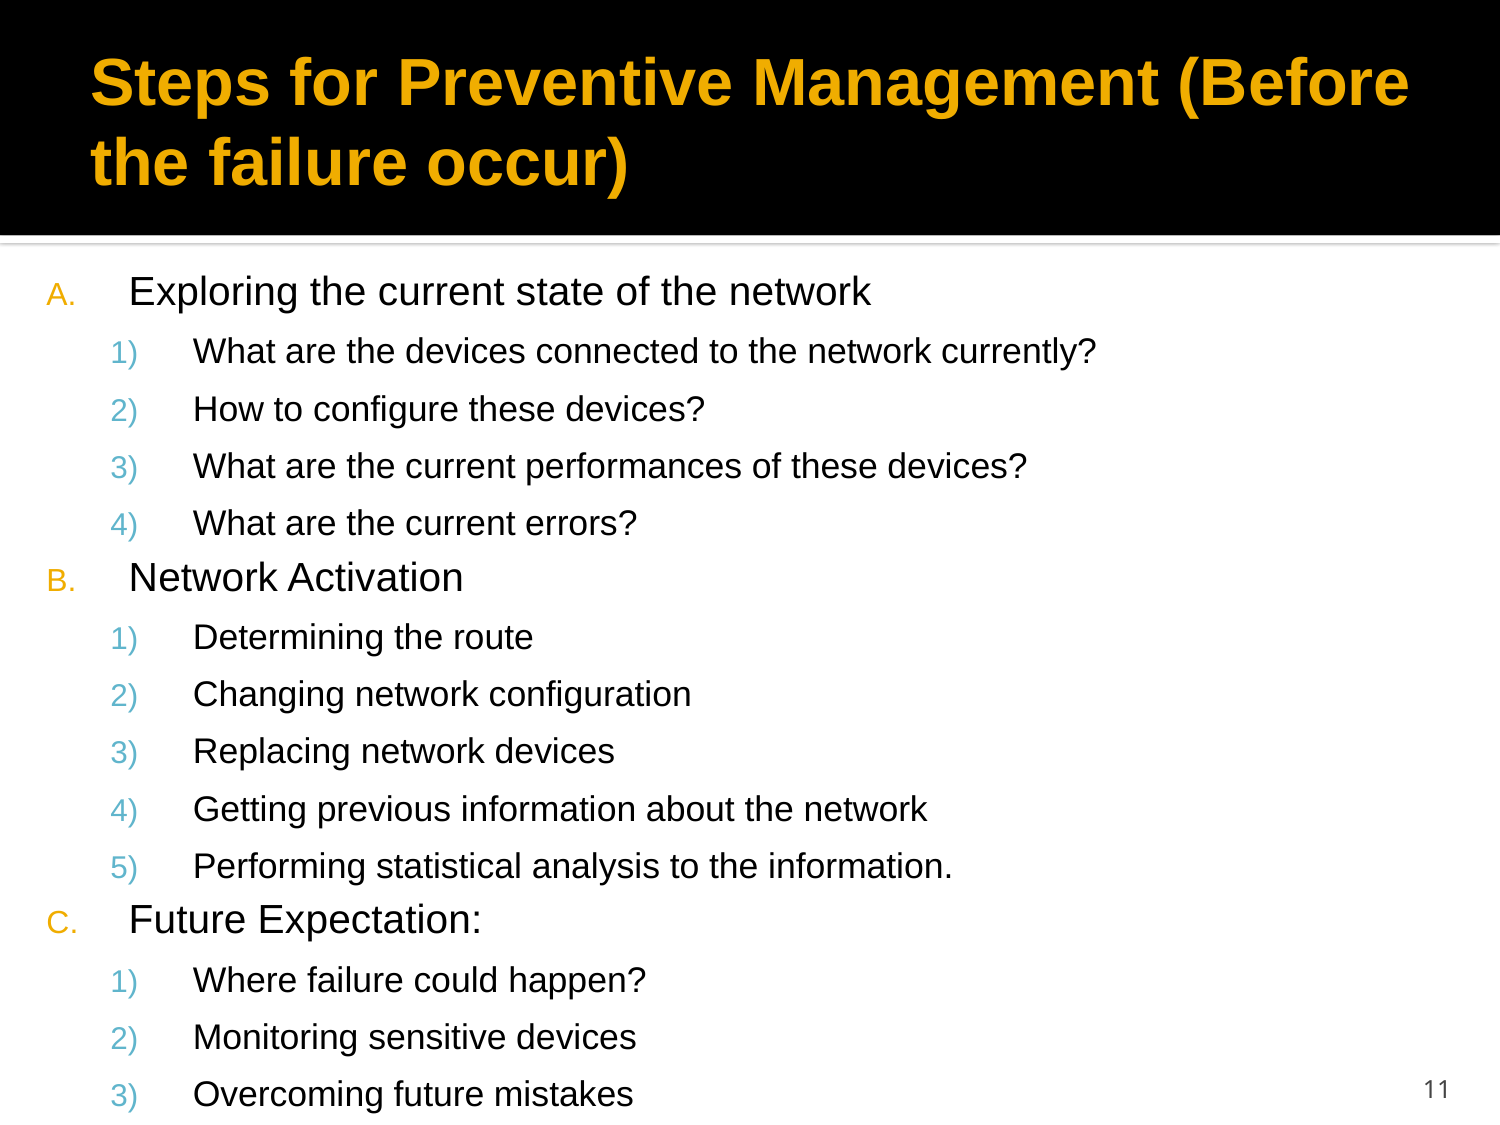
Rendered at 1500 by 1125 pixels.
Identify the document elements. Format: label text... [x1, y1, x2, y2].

slide_number 11 [1345, 1062, 1467, 1108]
title Steps for Preventive Management (Before the failure occur) [75, 24, 1450, 213]
list Exploring the current state of the network What are the devices connected to the network currently? How to configure these devices? What are the current performances of these devices? What are the current errors? Network Activation Determining the route Changing network configuration Replacing network devices Getting previous information about the network Performing statistical analysis to the information. Future Expectation: Where failure could happen? Monitoring sensitive devices Overcoming future mistakes [37, 249, 1450, 1125]
